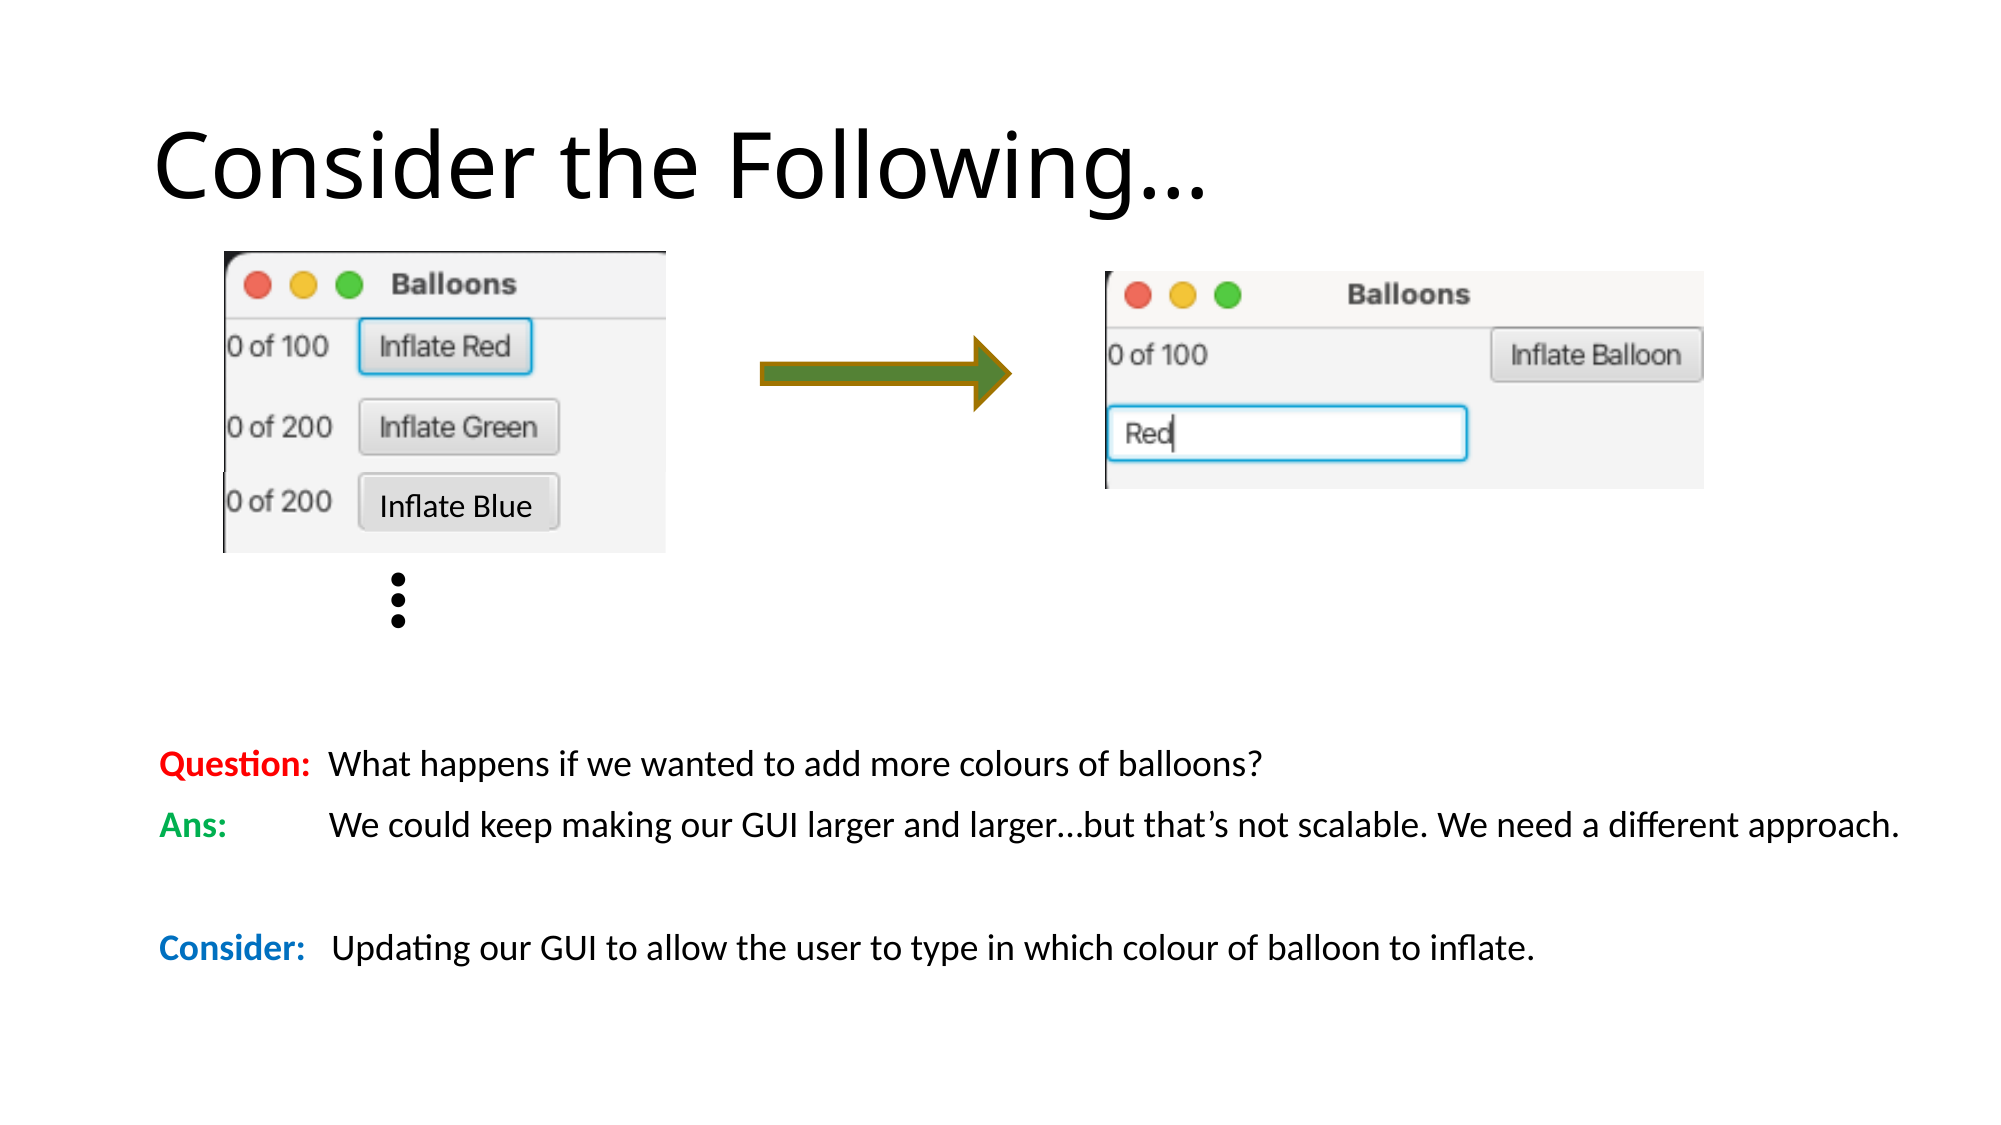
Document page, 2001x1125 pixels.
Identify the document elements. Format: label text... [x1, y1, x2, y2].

text_box [761, 338, 1011, 410]
picture [223, 251, 671, 554]
list Question: What happens if we wanted to add more colours of balloons? Ans: We could keep making our GUI larger and larger…but that’s not scalable. We need a different approach. Consider: Updating our GUI to allow the user to type in which colour of balloon to inflate. [144, 736, 1991, 1000]
title Consider the Following… [137, 59, 1863, 278]
text_box … [366, 554, 494, 645]
picture [1105, 271, 1704, 489]
